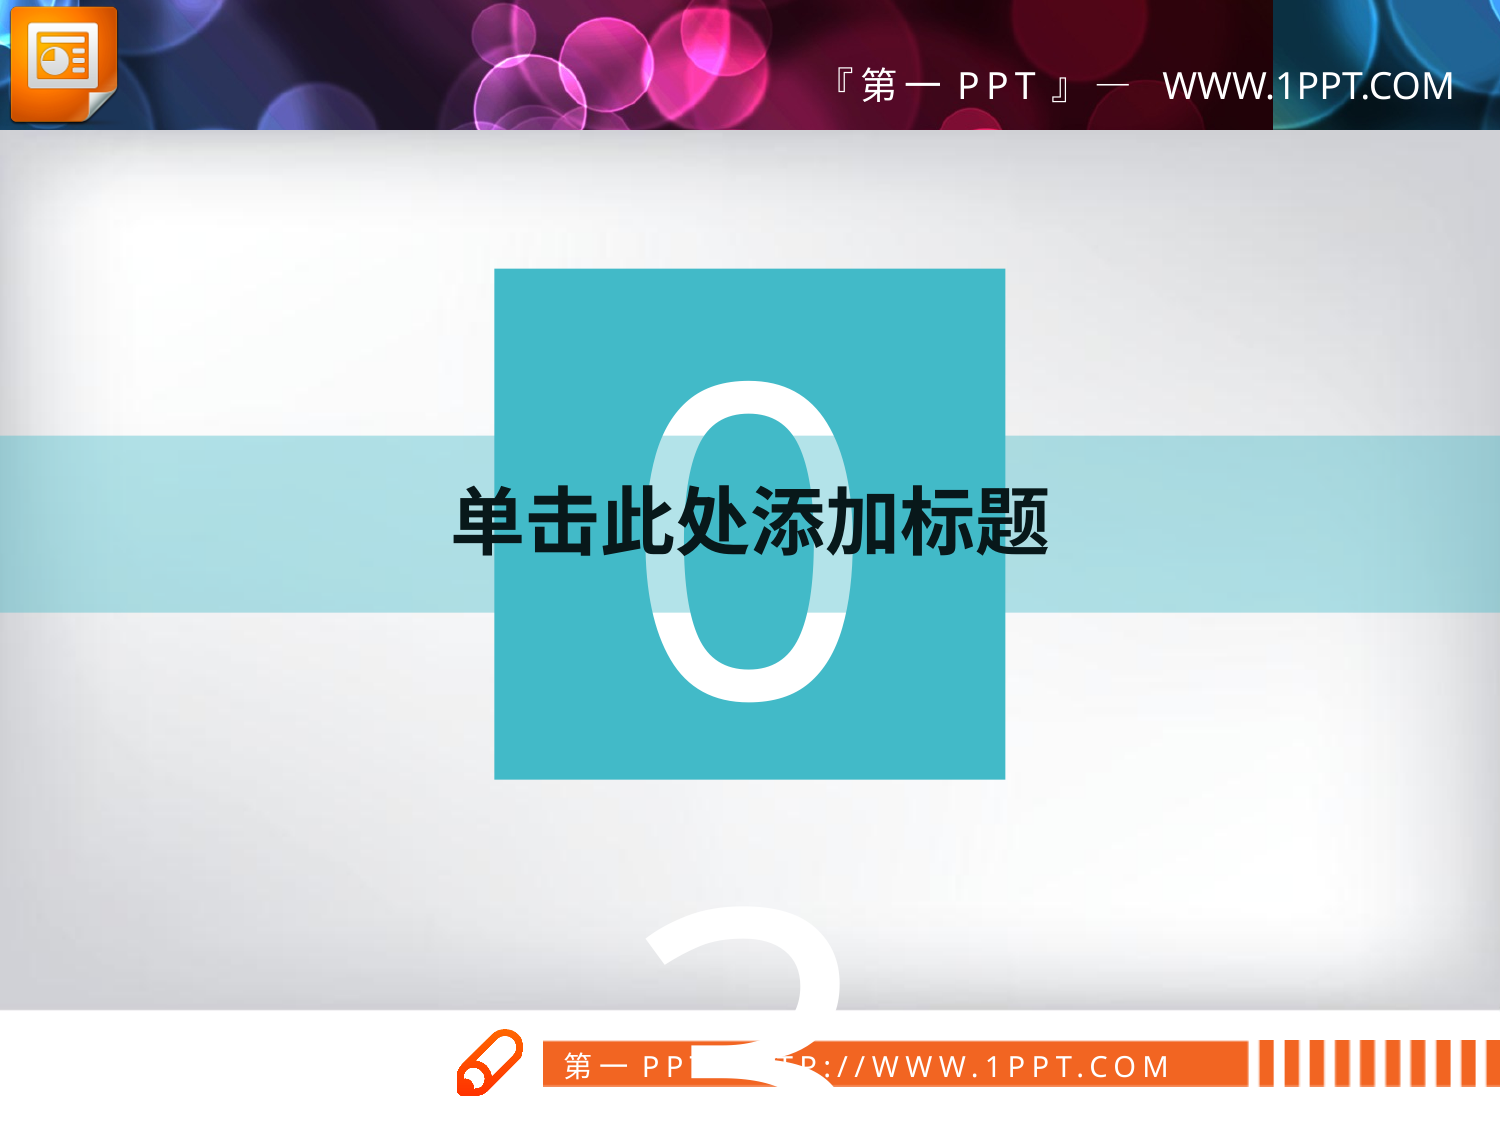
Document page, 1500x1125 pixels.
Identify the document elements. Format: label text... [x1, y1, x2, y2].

text_box [0, 435, 1500, 613]
picture [0, 0, 1500, 435]
text_box 03 [494, 253, 1006, 435]
picture [1006, 1040, 1500, 1087]
text_box 03 [494, 613, 1006, 1125]
picture [1006, 613, 1500, 1012]
picture [0, 613, 494, 1012]
text_box 单击此处添加标题 [316, 477, 1184, 574]
